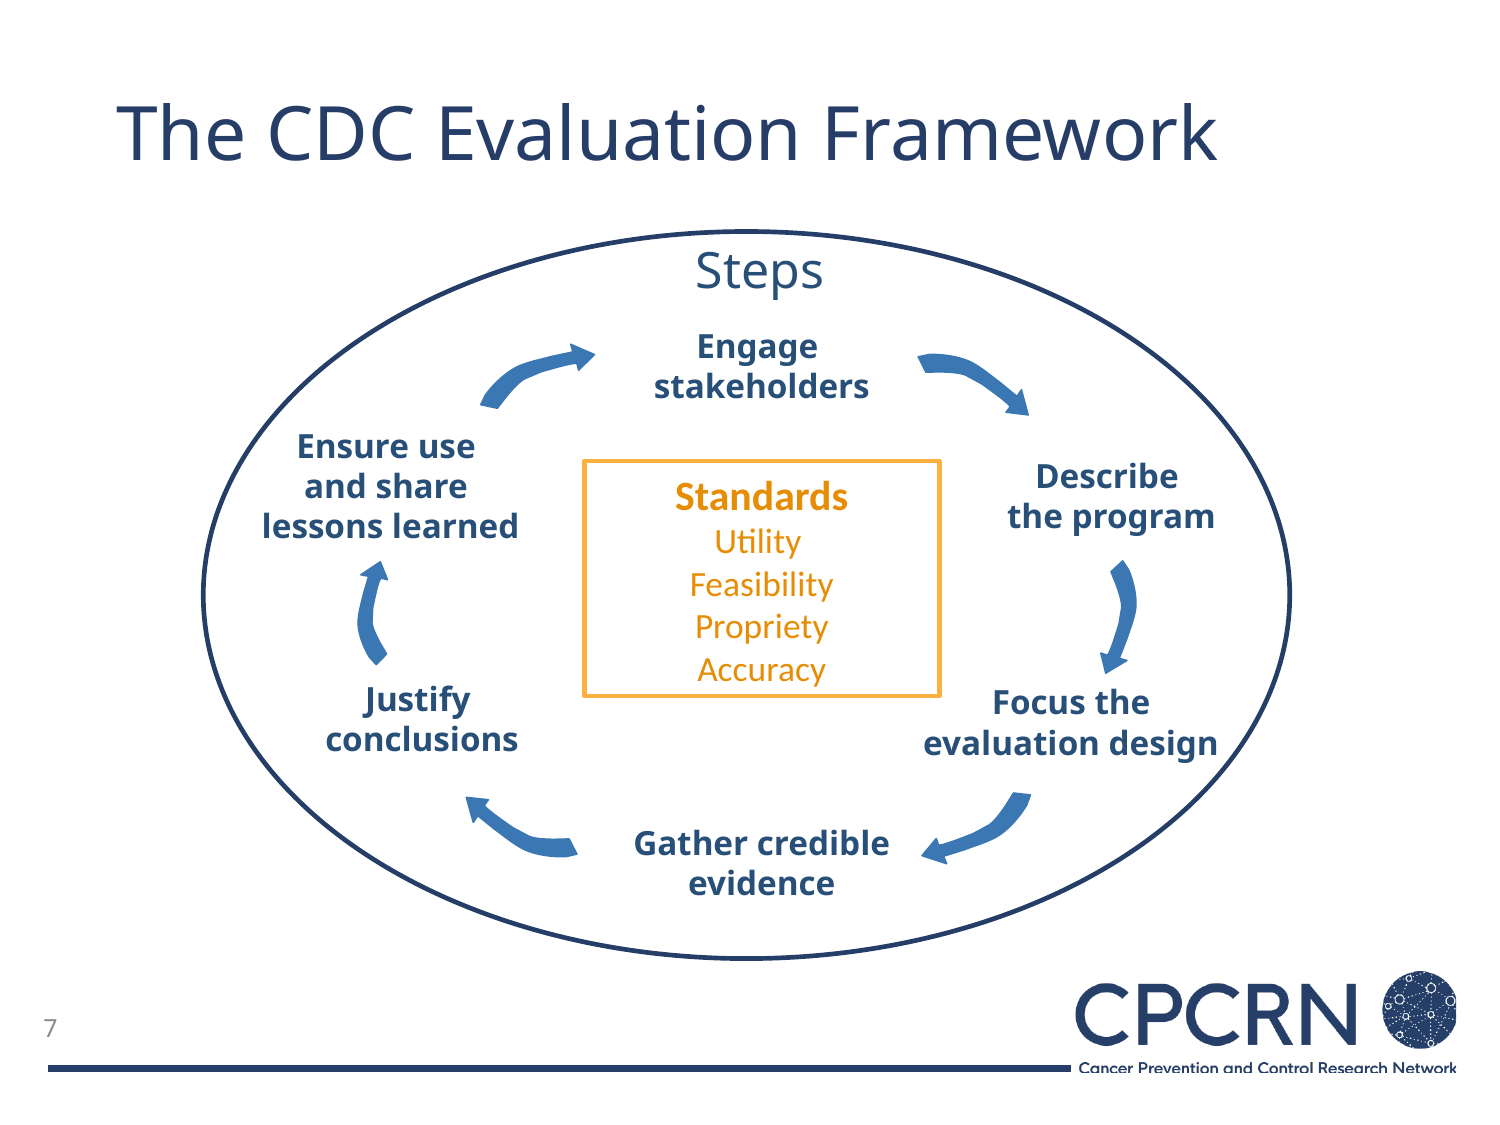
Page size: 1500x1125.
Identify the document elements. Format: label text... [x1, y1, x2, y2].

slide_number 7 [28, 999, 379, 1060]
title The CDC Evaluation Framework [101, 55, 1327, 218]
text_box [203, 231, 1290, 959]
